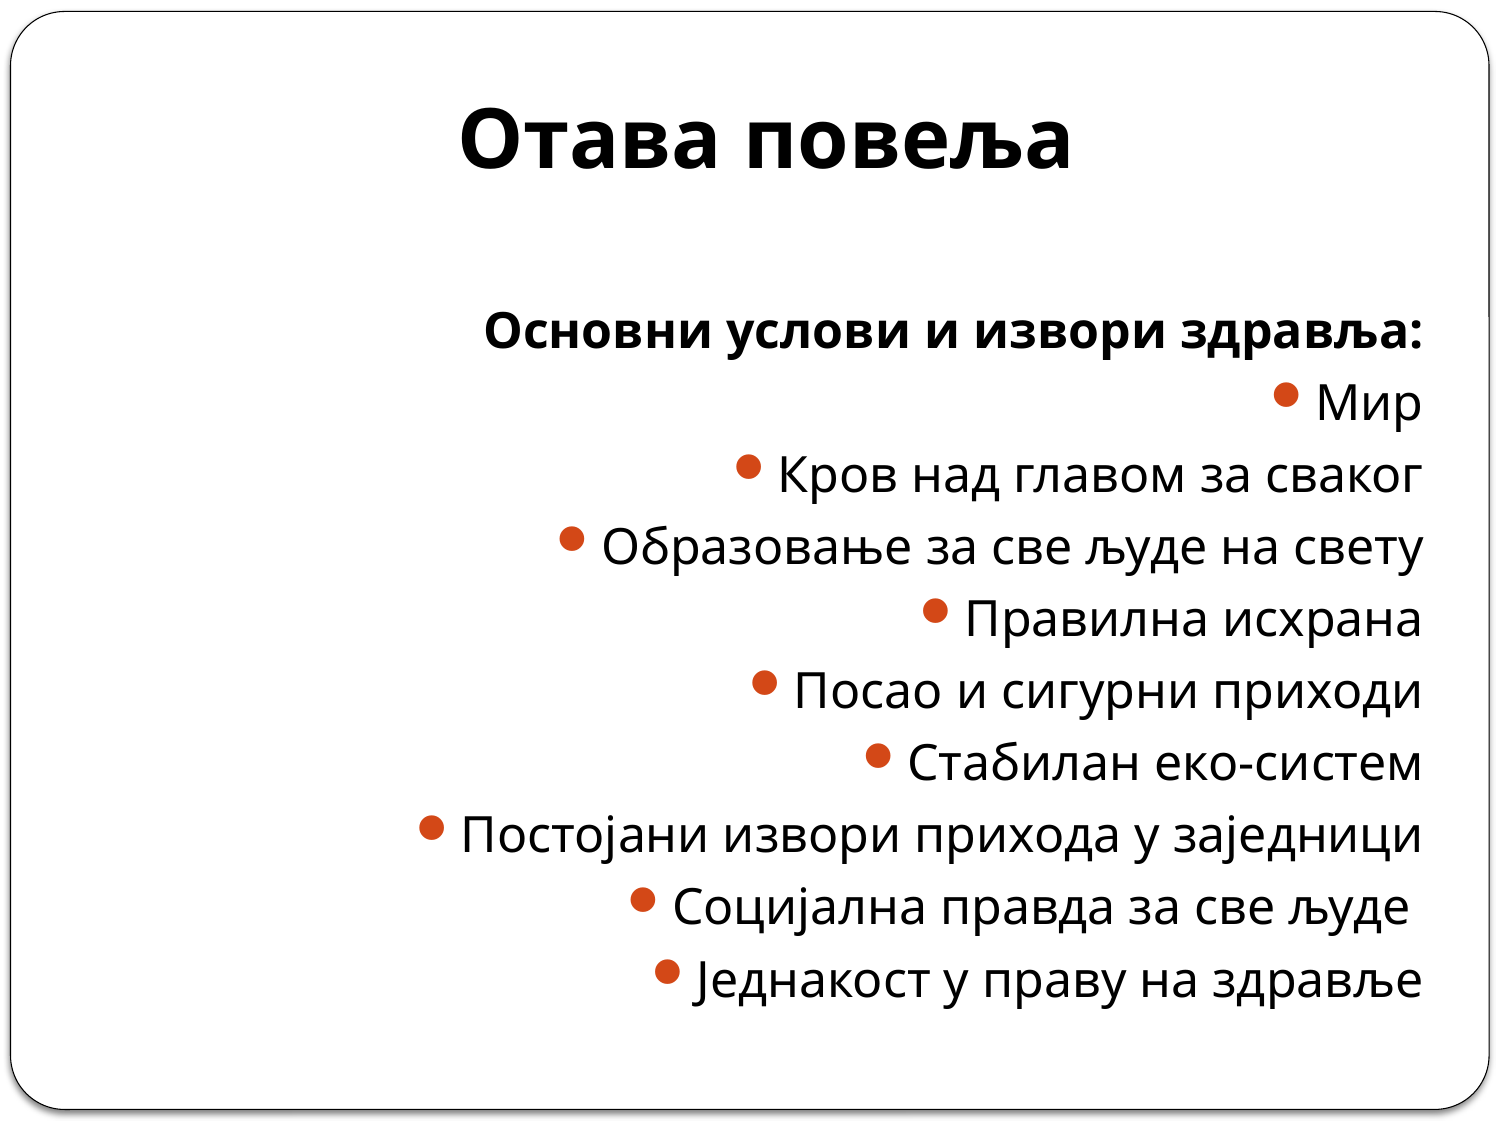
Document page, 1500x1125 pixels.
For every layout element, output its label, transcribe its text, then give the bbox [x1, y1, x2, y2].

text_box Отава повеља [289, 78, 1243, 193]
list Основни услови и извори здравља: Мир Кров над главом за сваког Образовање за све људе на свету Правилна исхрана Посао и сигурни приходи Стабилан еко-систем Постојани извори прихода у заједници Социјална правда за све људе Једнакост у праву на здравље [88, 290, 1439, 1125]
